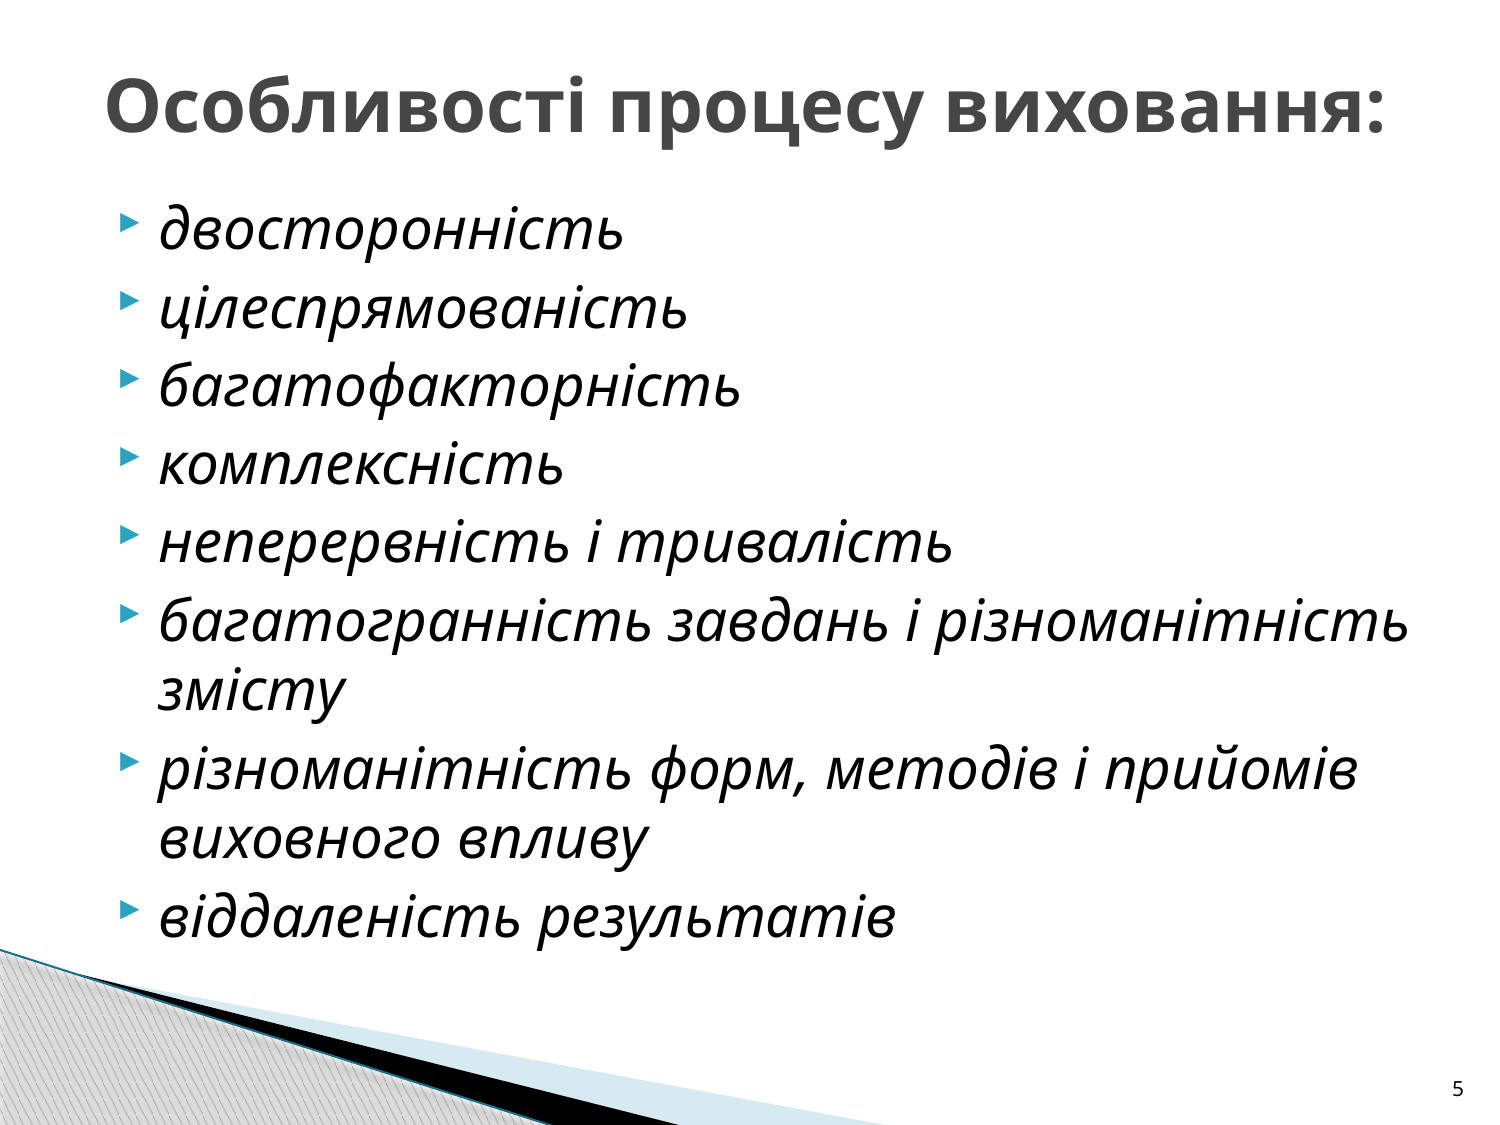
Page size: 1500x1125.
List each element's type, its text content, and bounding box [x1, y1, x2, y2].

title Особливості процесу виховання: [88, 8, 1439, 197]
slide_number 5 [1418, 1051, 1479, 1112]
list двосторонність цілеспрямованість багатофакторність комплексність неперервність і тривалість багатогранність завдань і різноманітність змісту різноманітність форм, методів і прийомів виховного впливу віддаленість результатів [84, 184, 1435, 977]
